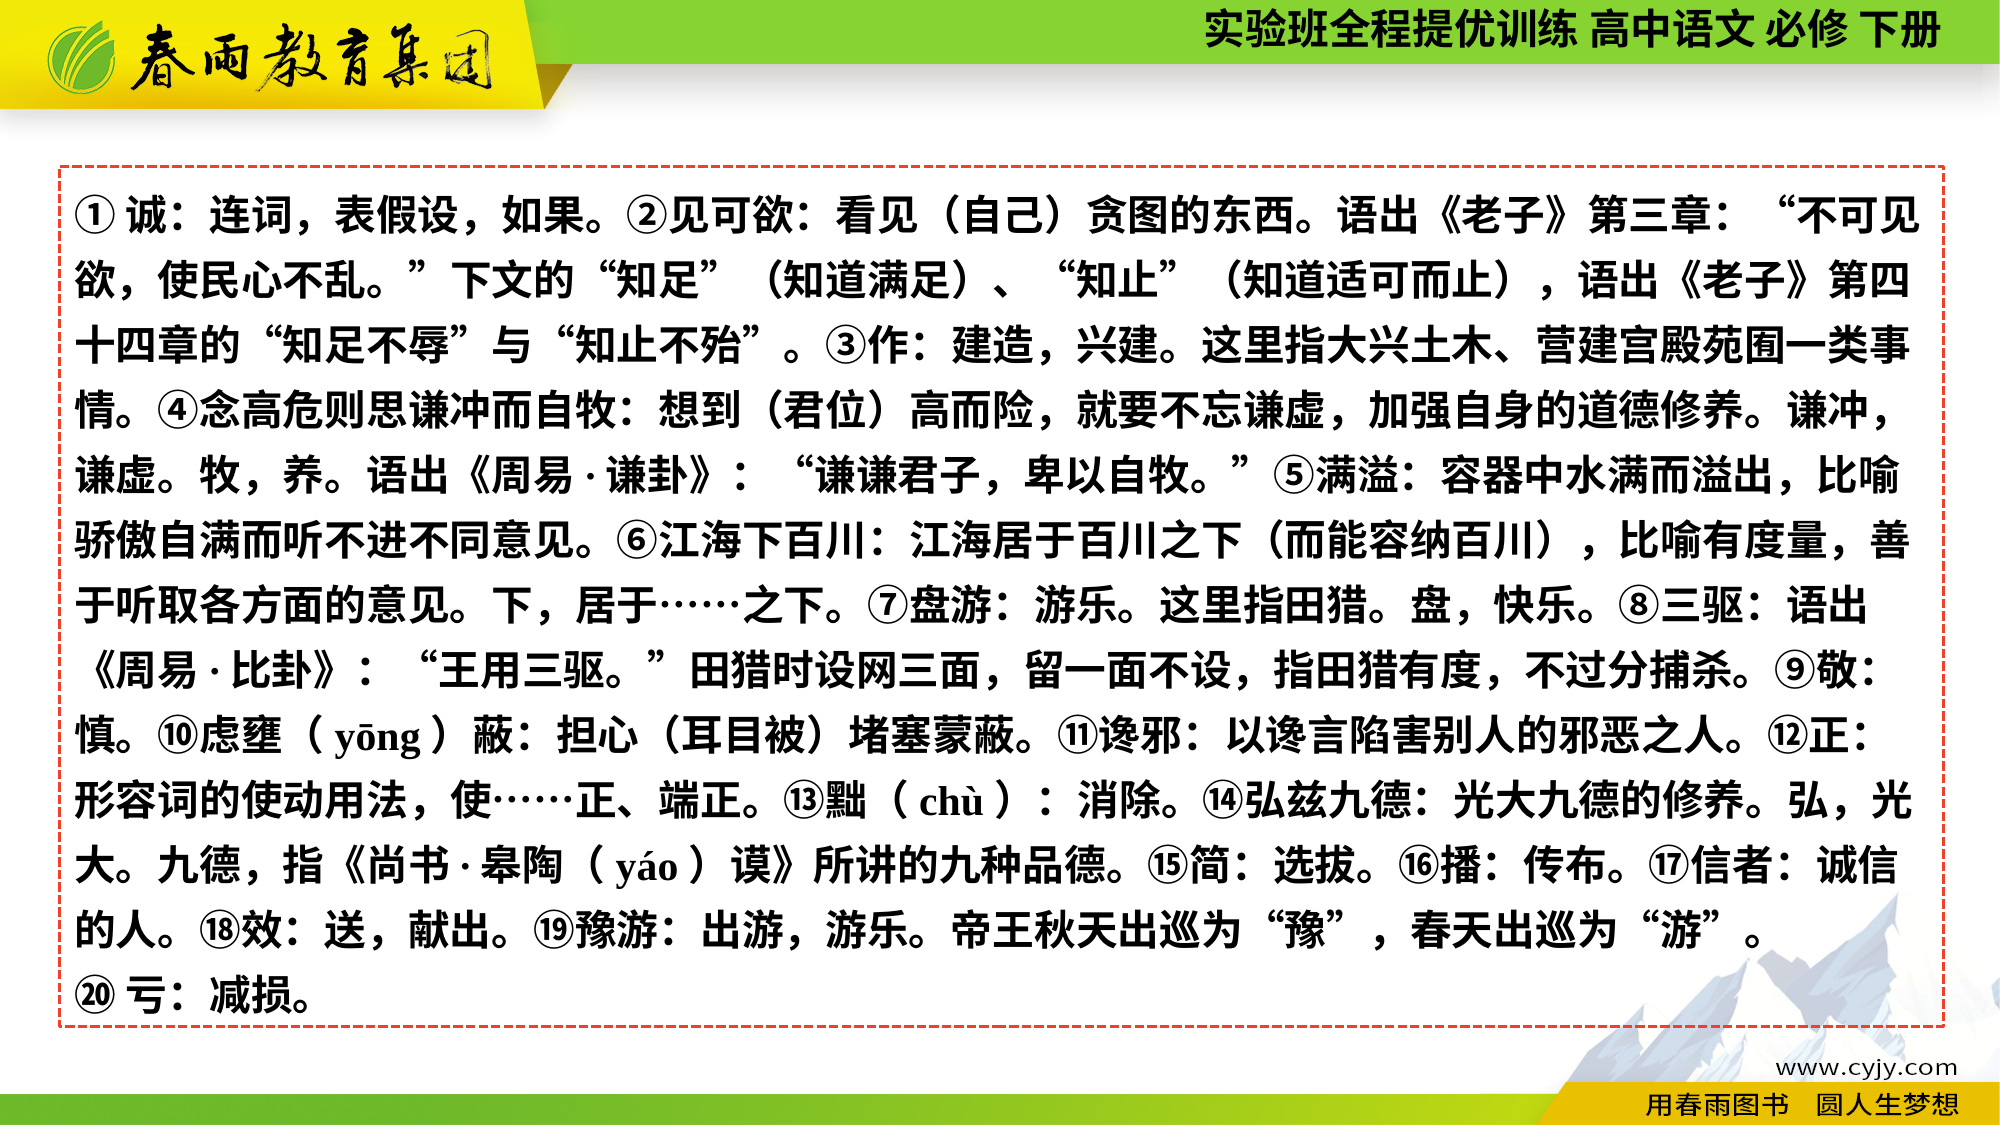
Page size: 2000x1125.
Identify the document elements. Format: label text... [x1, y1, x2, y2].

picture [0, 0, 2000, 1125]
text_box ①诚：连词，表假设，如果。②见可欲：看见（自己）贪图的东西。语出《老子》第三章：“不可见欲，使民心不乱。”下文的“知足”（知道满足）、“知止”（知道适可而止），语出《老子》第四十四章的“知足不辱”与“知止不殆”。③作：建造，兴建。这里指大兴土木、营建宫殿苑囿一类事情。④念高危则思谦冲而自牧：想到（君位）高而险，就要不忘谦虚，加强自身的道德修养。谦冲，谦虚。牧，养。语出《周易·谦卦》：“谦谦君子，卑以自牧。”⑤满溢：容器中水满而溢出，比喻骄傲自满而听不进不同意见。⑥江海下百川：江海居于百川之下（而能容纳百川），比喻有度量，善于听取各方面的意见。下，居于……之下。⑦盘游：游乐。这里指田猎。盘，快乐。⑧三驱：语出《周易·比卦》：“王用三驱。”田猎时设网三面，留一面不设，指田猎有度，不过分捕杀。⑨敬： 慎。⑩虑壅（yōng）蔽：担心（耳目被）堵塞蒙蔽。⑪谗邪：以谗言陷害别人的邪恶之人。⑫正：形容词的使动用法，使……正、端正。⑬黜（chù）：消除。⑭弘兹九德：光大九德的修养。弘，光大。九德，指《尚书·皋陶（yáo）谟》所讲的九种品德。⑮简：选拔。⑯播：传布。⑰信者：诚信的人。⑱效：送，献出。⑲豫游：出游，游乐。帝王秋天出巡为“豫”，春天出巡为“游”。 ⑳亏：减损。 [59, 166, 1944, 1027]
